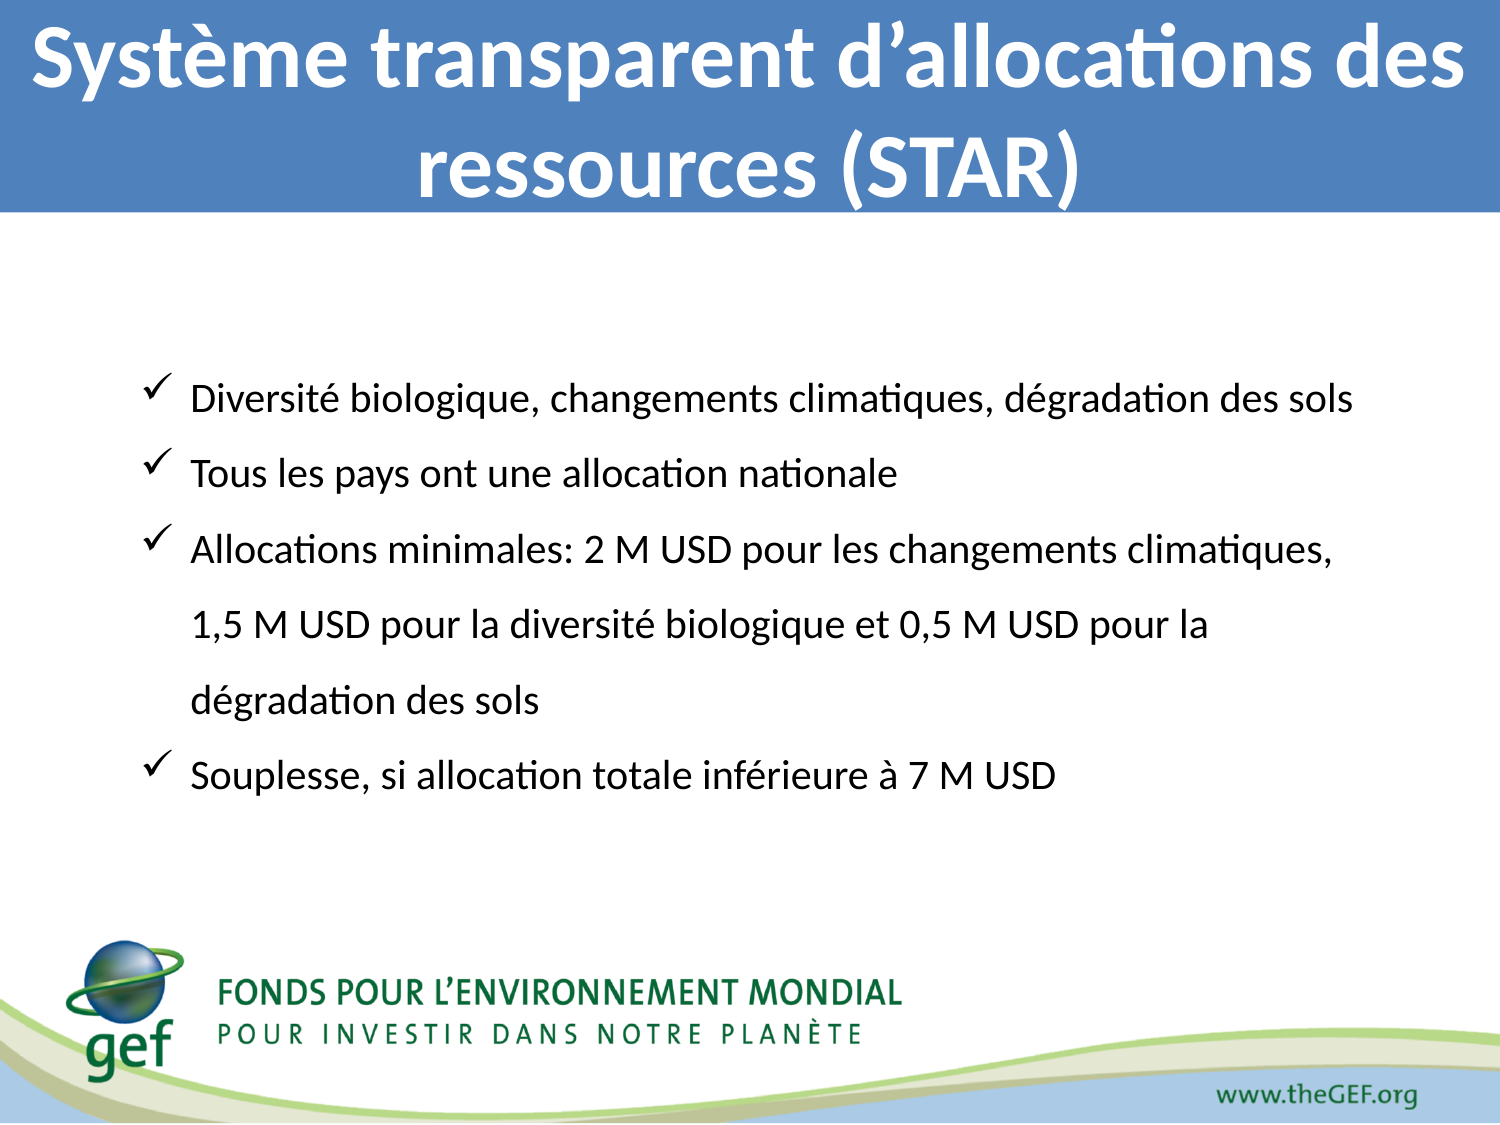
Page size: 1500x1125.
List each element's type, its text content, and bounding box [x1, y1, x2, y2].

list Diversité biologique, changements climatiques, dégradation des sols Tous les pays ont une allocation nationale Allocations minimales: 2 M USD pour les changements climatiques, 1,5 M USD pour la diversité biologique et 0,5 M USD pour la dégradation des sols Souplesse, si allocation totale inférieure à 7 M USD [124, 337, 1388, 888]
picture [0, 912, 1500, 1125]
text_box Système transparent d’allocations des ressources (STAR) [0, 0, 1500, 213]
